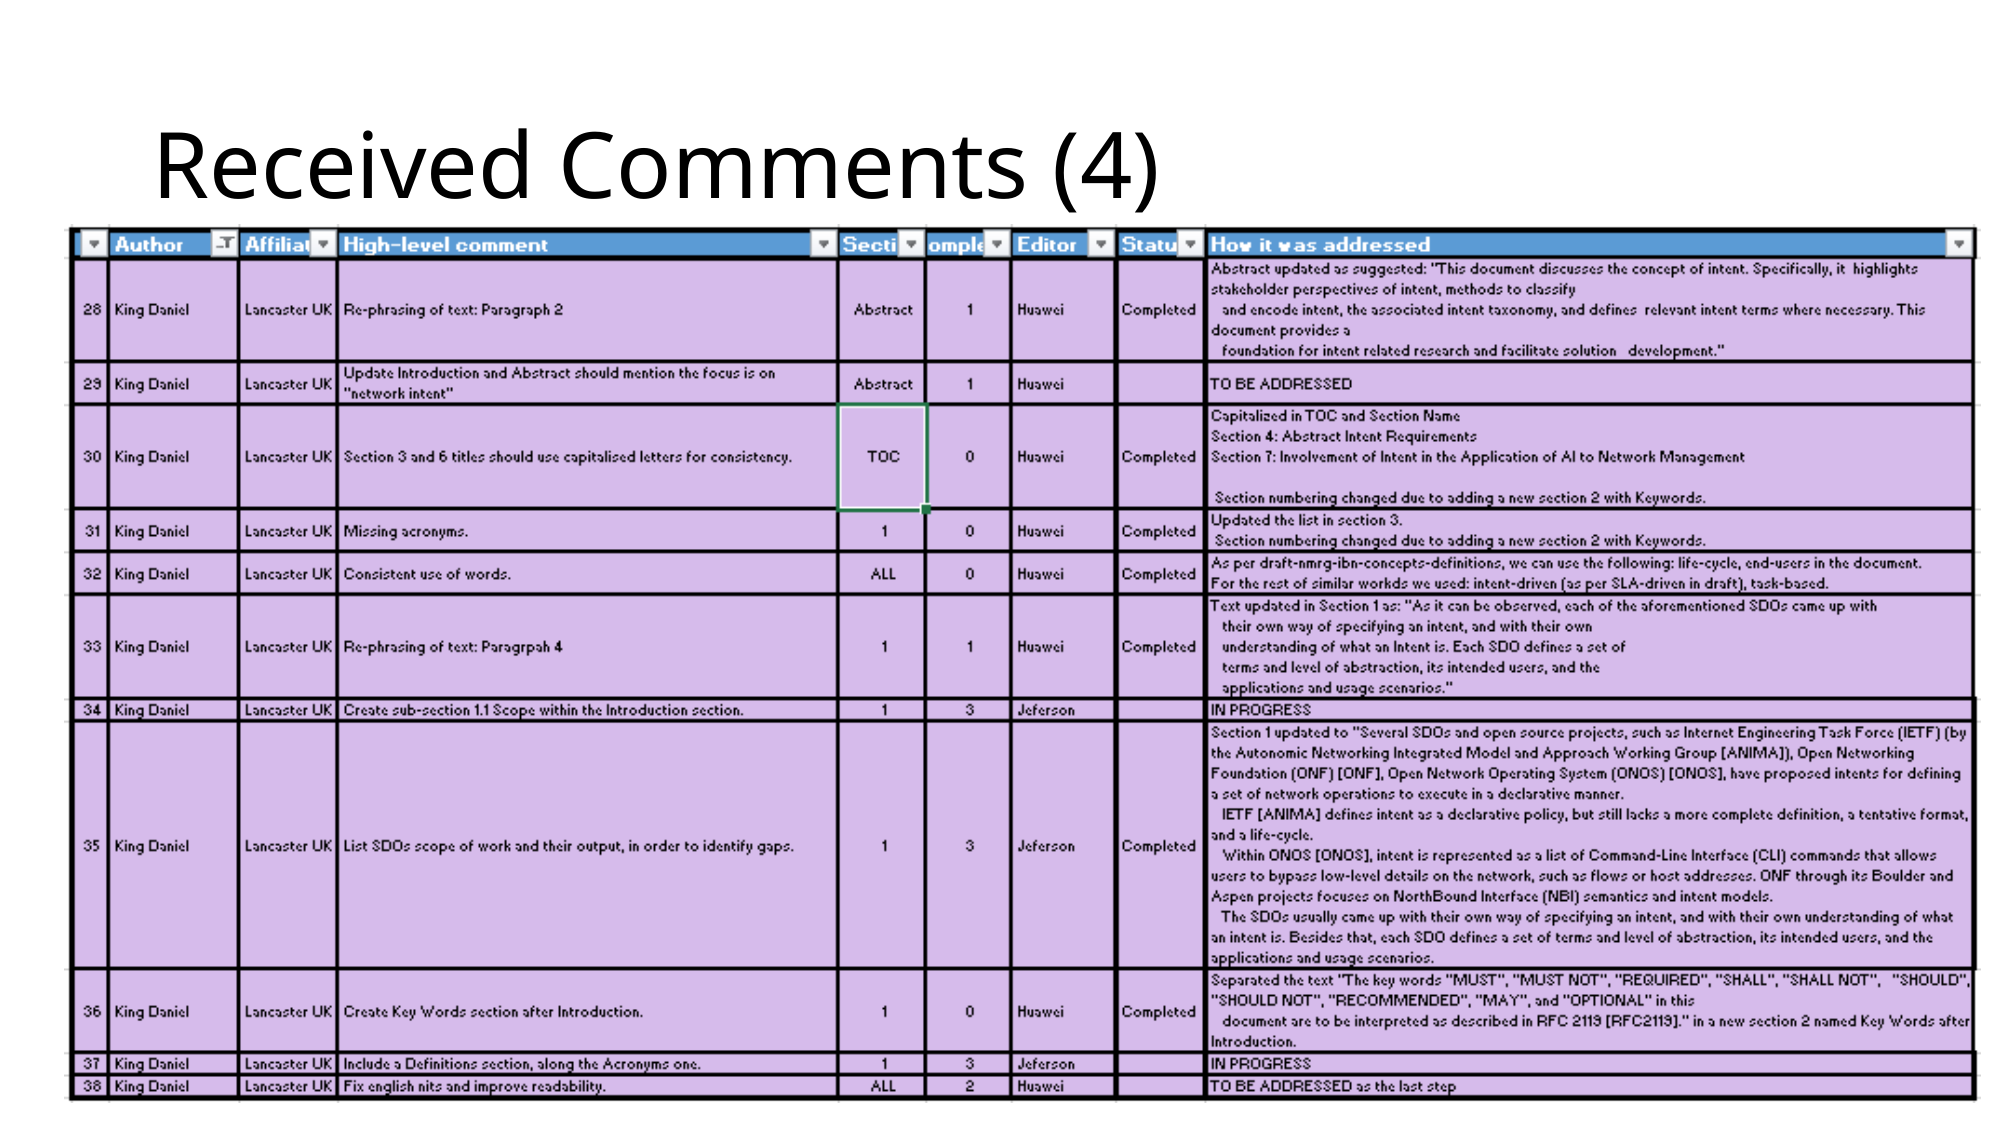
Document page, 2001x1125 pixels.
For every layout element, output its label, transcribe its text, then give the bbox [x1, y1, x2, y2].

title Received Comments (4) [137, 59, 1863, 224]
picture [64, 224, 1981, 1103]
